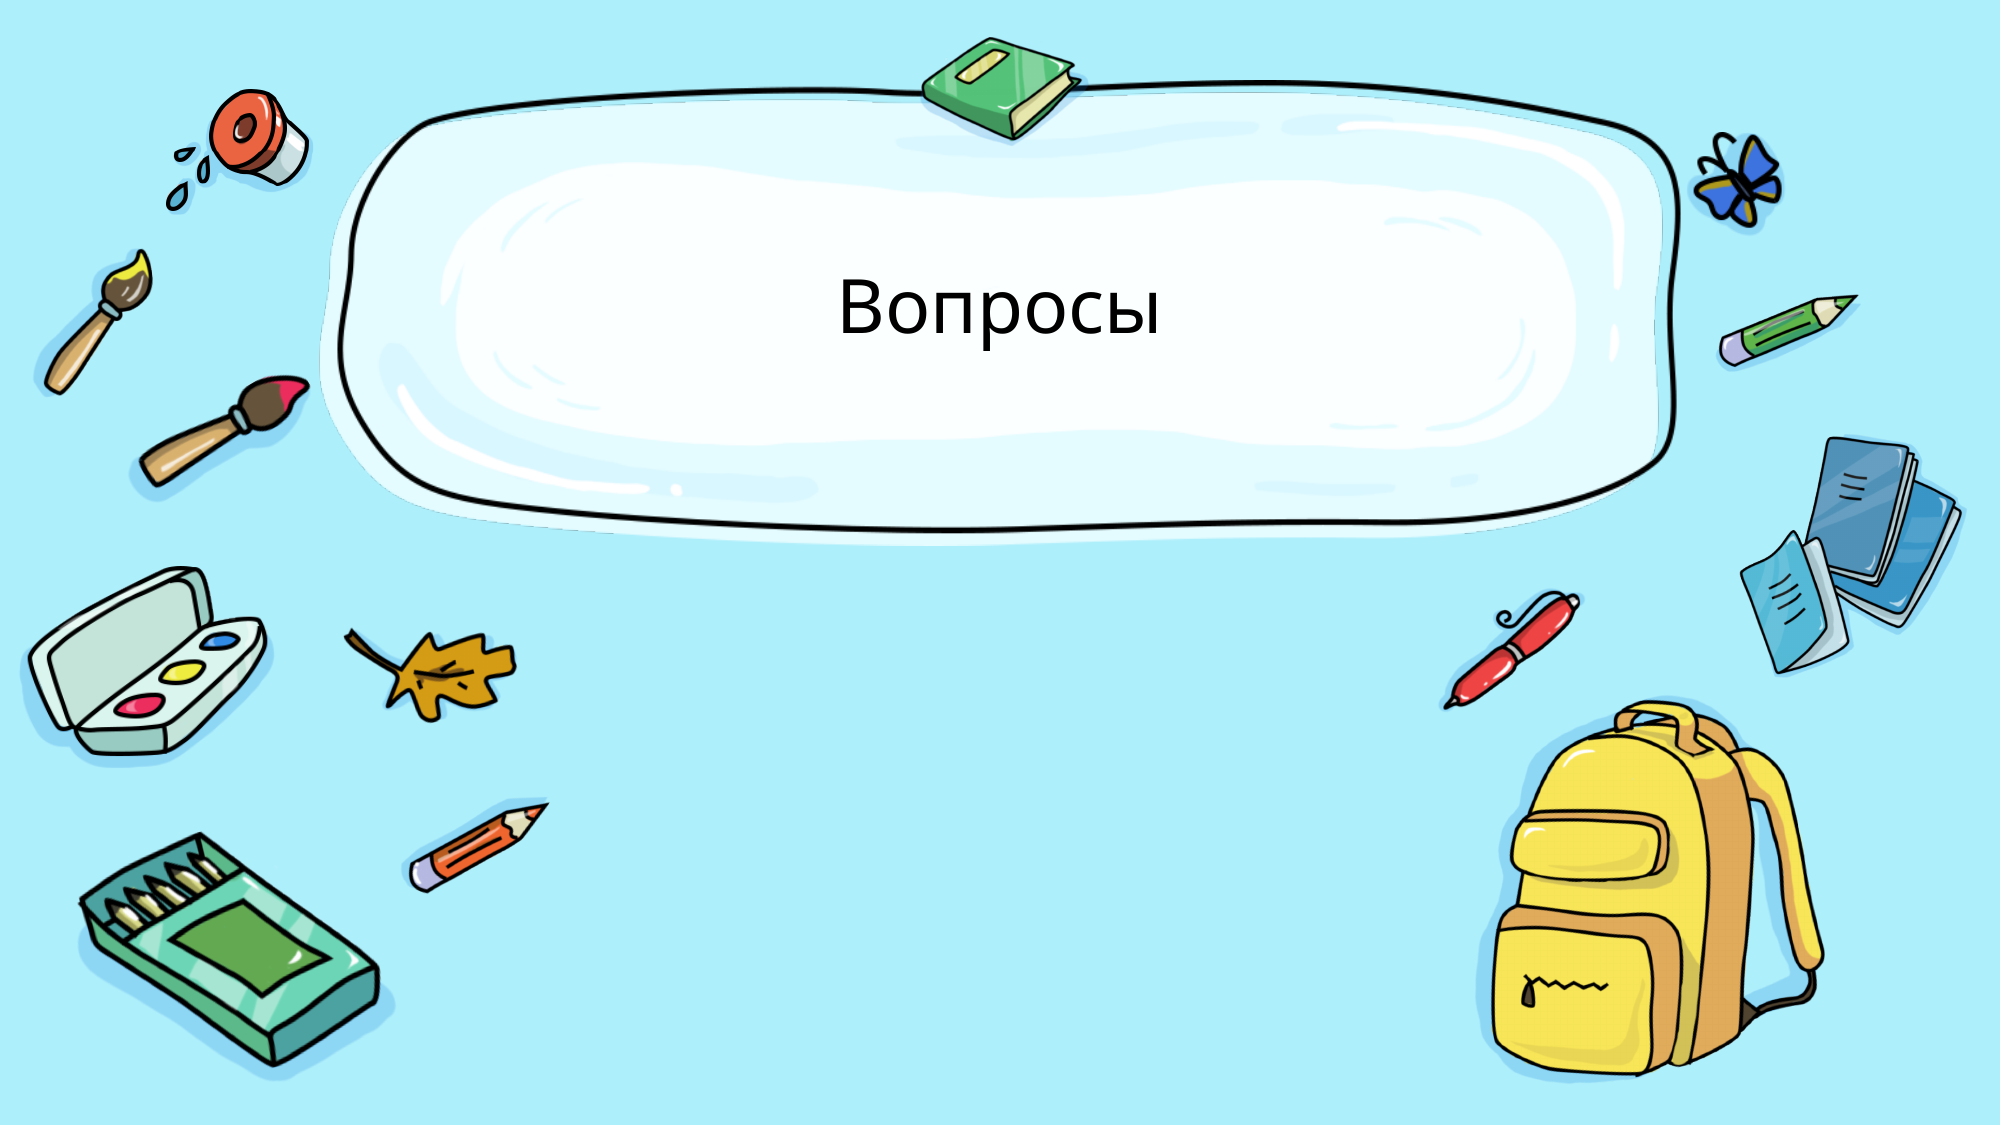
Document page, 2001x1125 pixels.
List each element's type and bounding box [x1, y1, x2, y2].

picture [17, 566, 276, 769]
picture [1712, 258, 1863, 404]
picture [1686, 132, 1787, 237]
picture [118, 25, 1682, 547]
picture [19, 247, 164, 398]
picture [58, 797, 407, 1122]
picture [333, 586, 534, 745]
picture [1410, 403, 1999, 1125]
picture [165, 89, 314, 215]
picture [394, 752, 551, 925]
